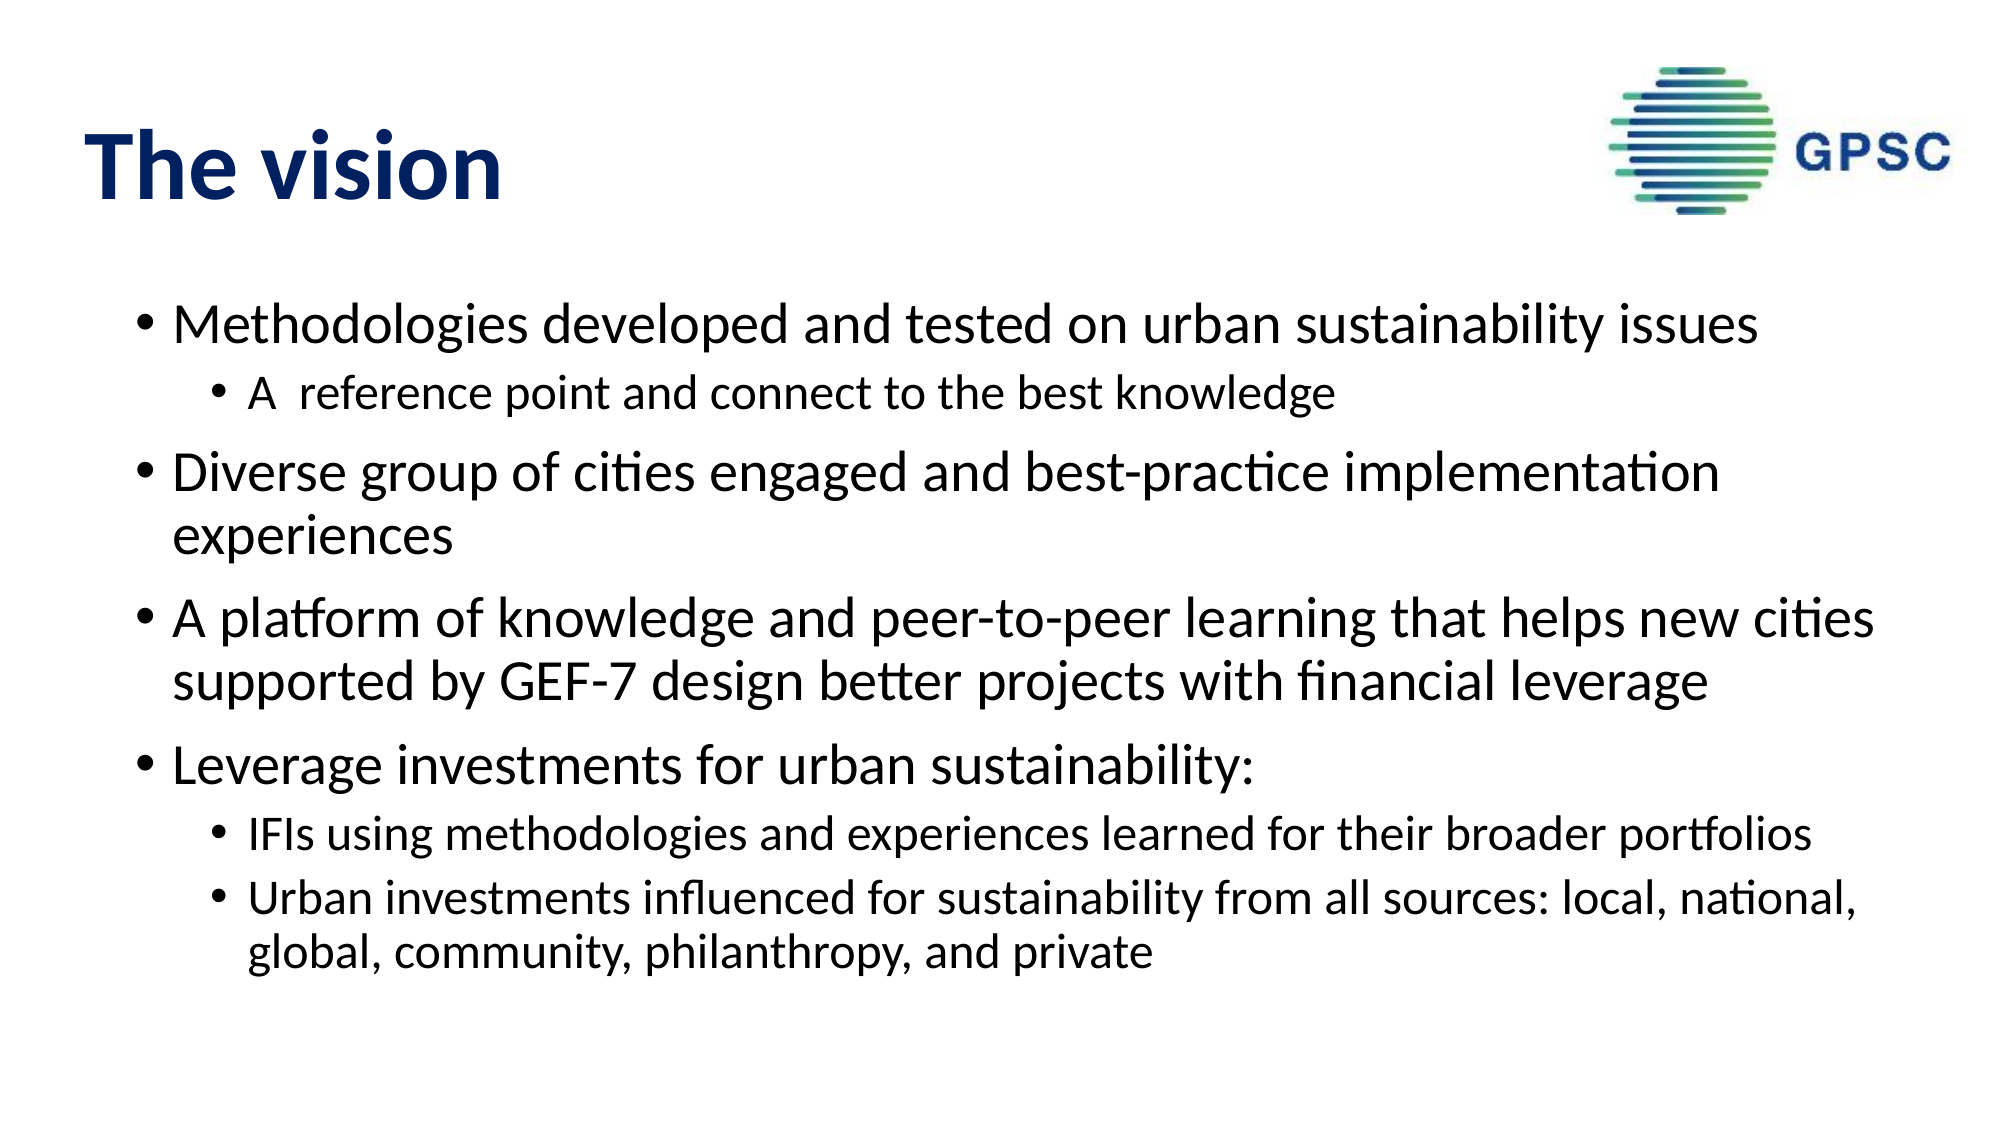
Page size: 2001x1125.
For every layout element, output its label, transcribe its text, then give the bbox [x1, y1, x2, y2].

list Methodologies developed and tested on urban sustainability issues A reference point and connect to the best knowledge Diverse group of cities engaged and best-practice implementation experiences A platform of knowledge and peer-to-peer learning that helps new cities supported by GEF-7 design better projects with financial leverage Leverage investments for urban sustainability: IFIs using methodologies and experiences learned for their broader portfolios Urban investments influenced for sustainability from all sources: local, national, global, community, philanthropy, and private [120, 285, 1916, 1000]
picture [1592, 67, 1967, 215]
text_box The vision [70, 91, 1728, 227]
